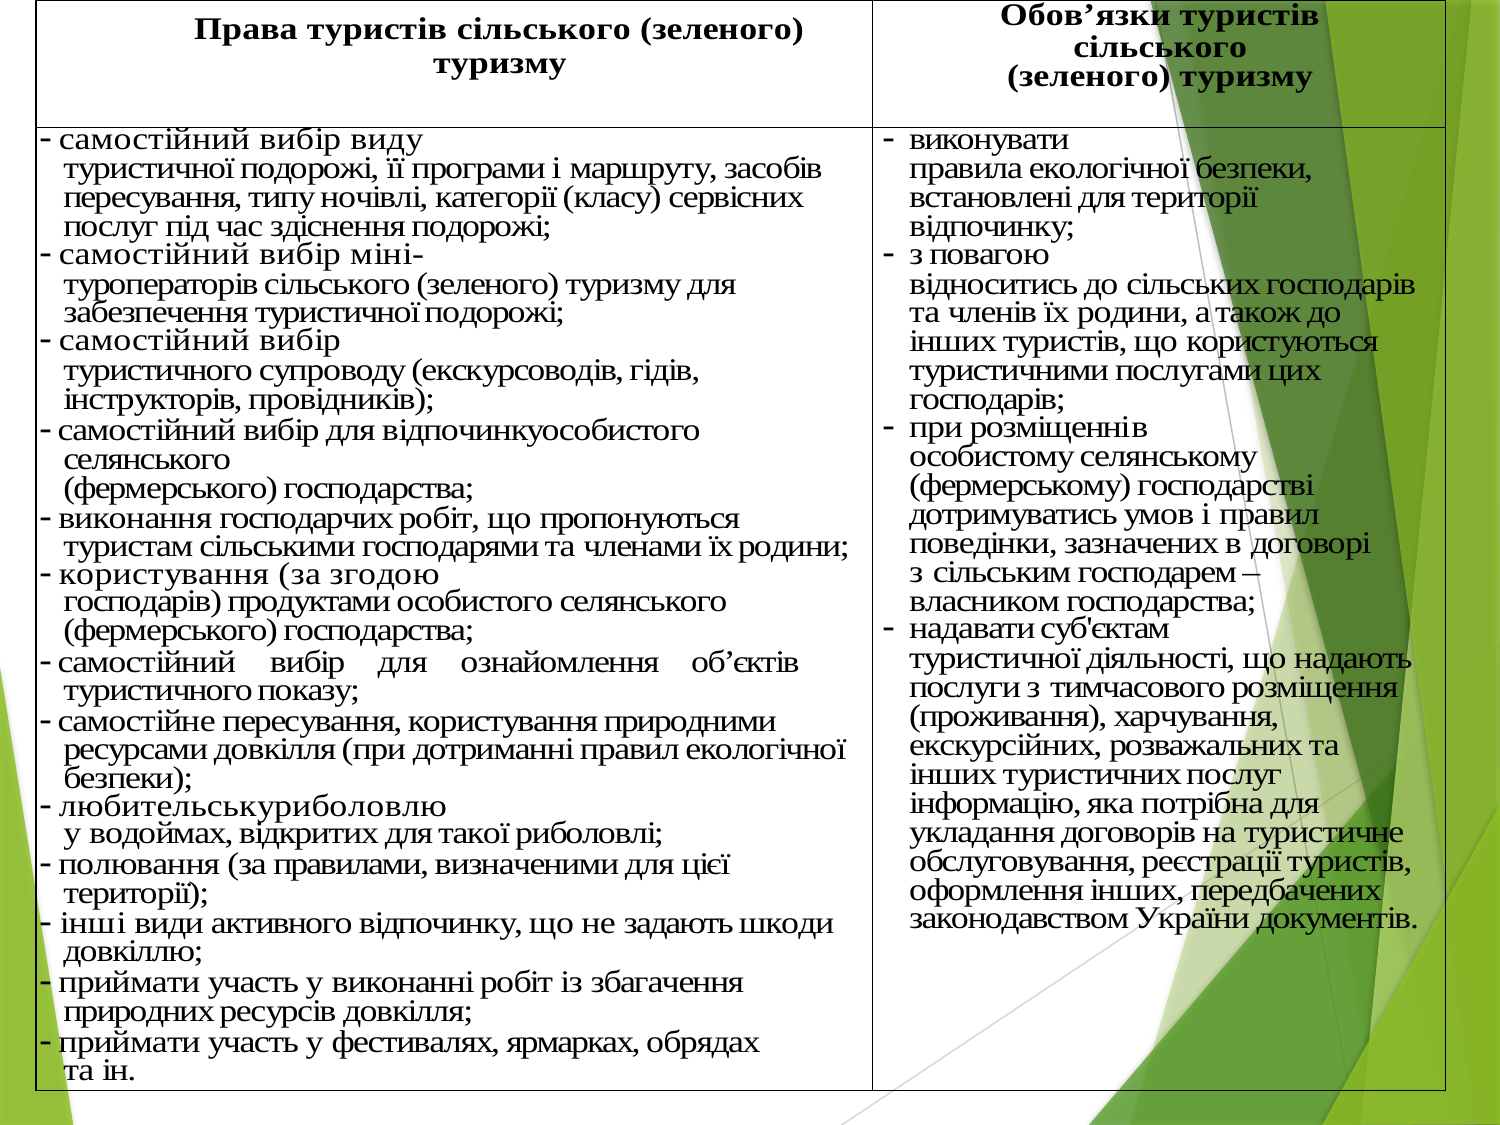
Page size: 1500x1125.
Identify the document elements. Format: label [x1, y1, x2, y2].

list [0, 0, 1500, 1125]
